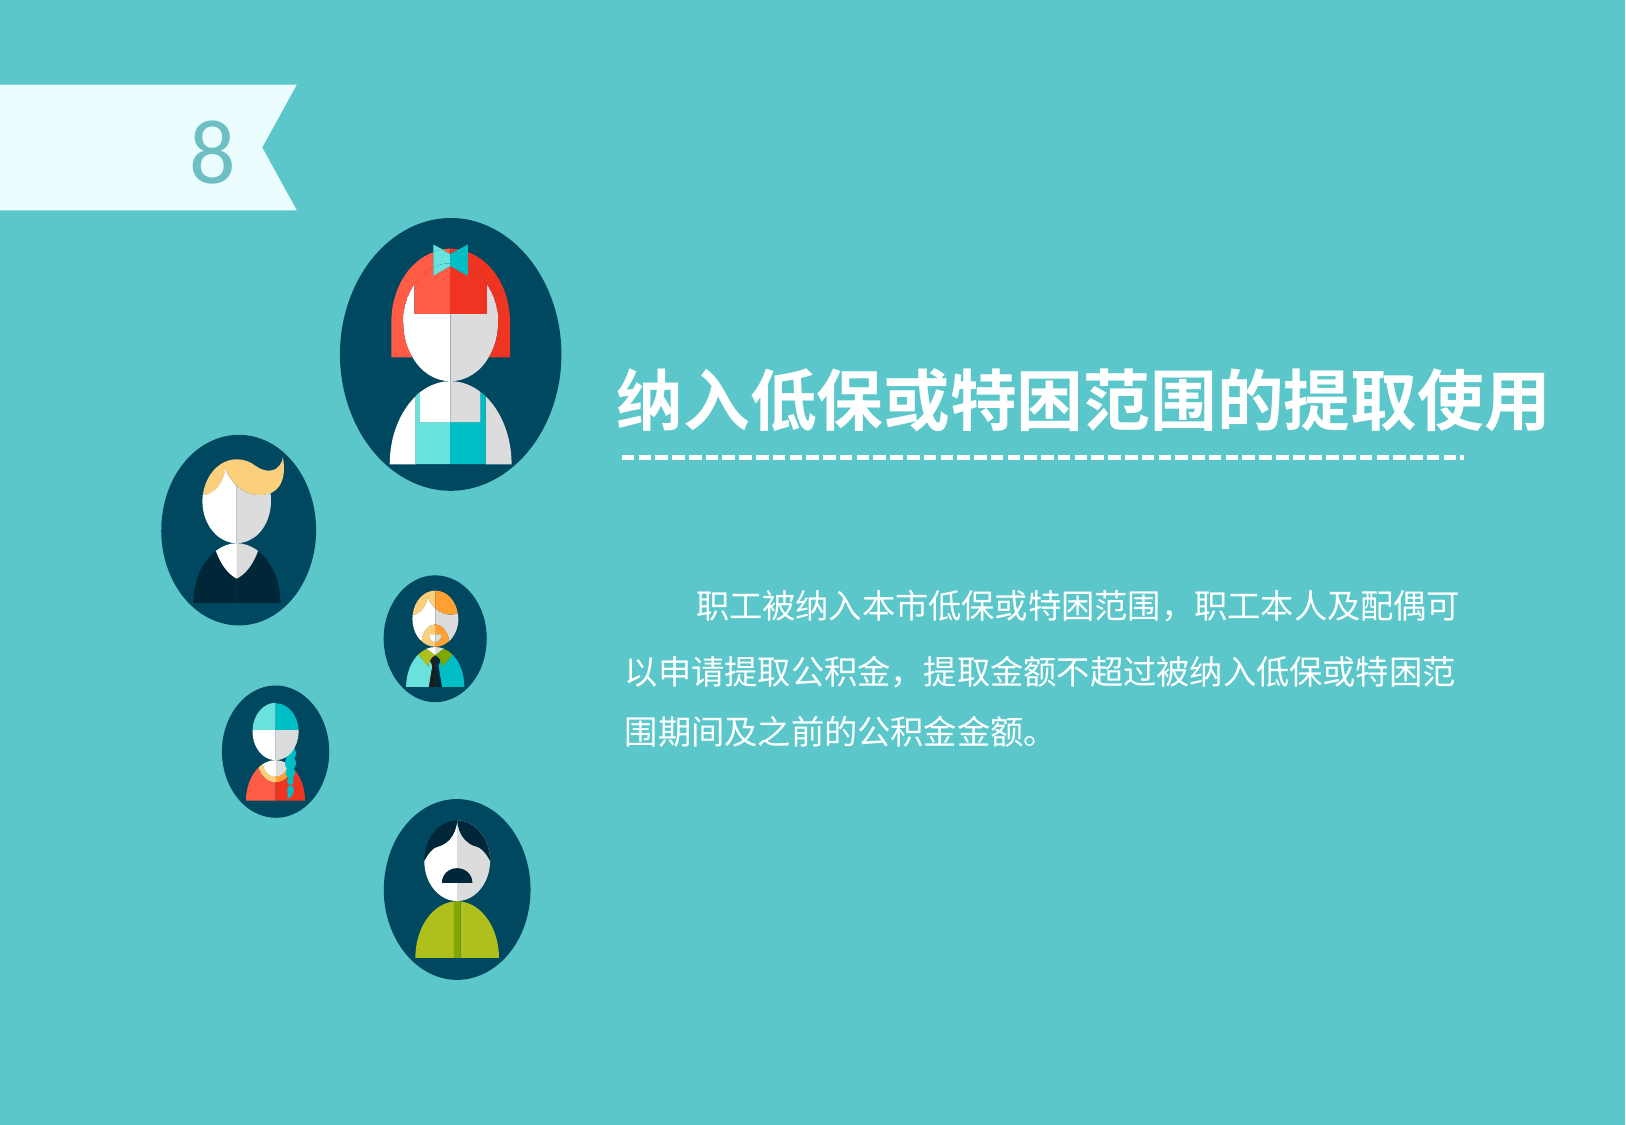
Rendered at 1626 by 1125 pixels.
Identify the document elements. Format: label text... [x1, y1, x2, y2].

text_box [377, 791, 537, 988]
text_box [154, 426, 323, 634]
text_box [379, 569, 492, 708]
text_box 8 [174, 84, 250, 210]
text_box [330, 206, 571, 503]
text_box 纳入低保或特困范围的提取使用 [601, 351, 1625, 447]
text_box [217, 679, 334, 824]
text_box [0, 83, 299, 212]
text_box 职工被纳入本市低保或特困范围，职工本人及配偶可以申请提取公积金，提取金额不超过被纳入低保或特困范围期间及之前的公积金金额。 [610, 511, 1483, 759]
